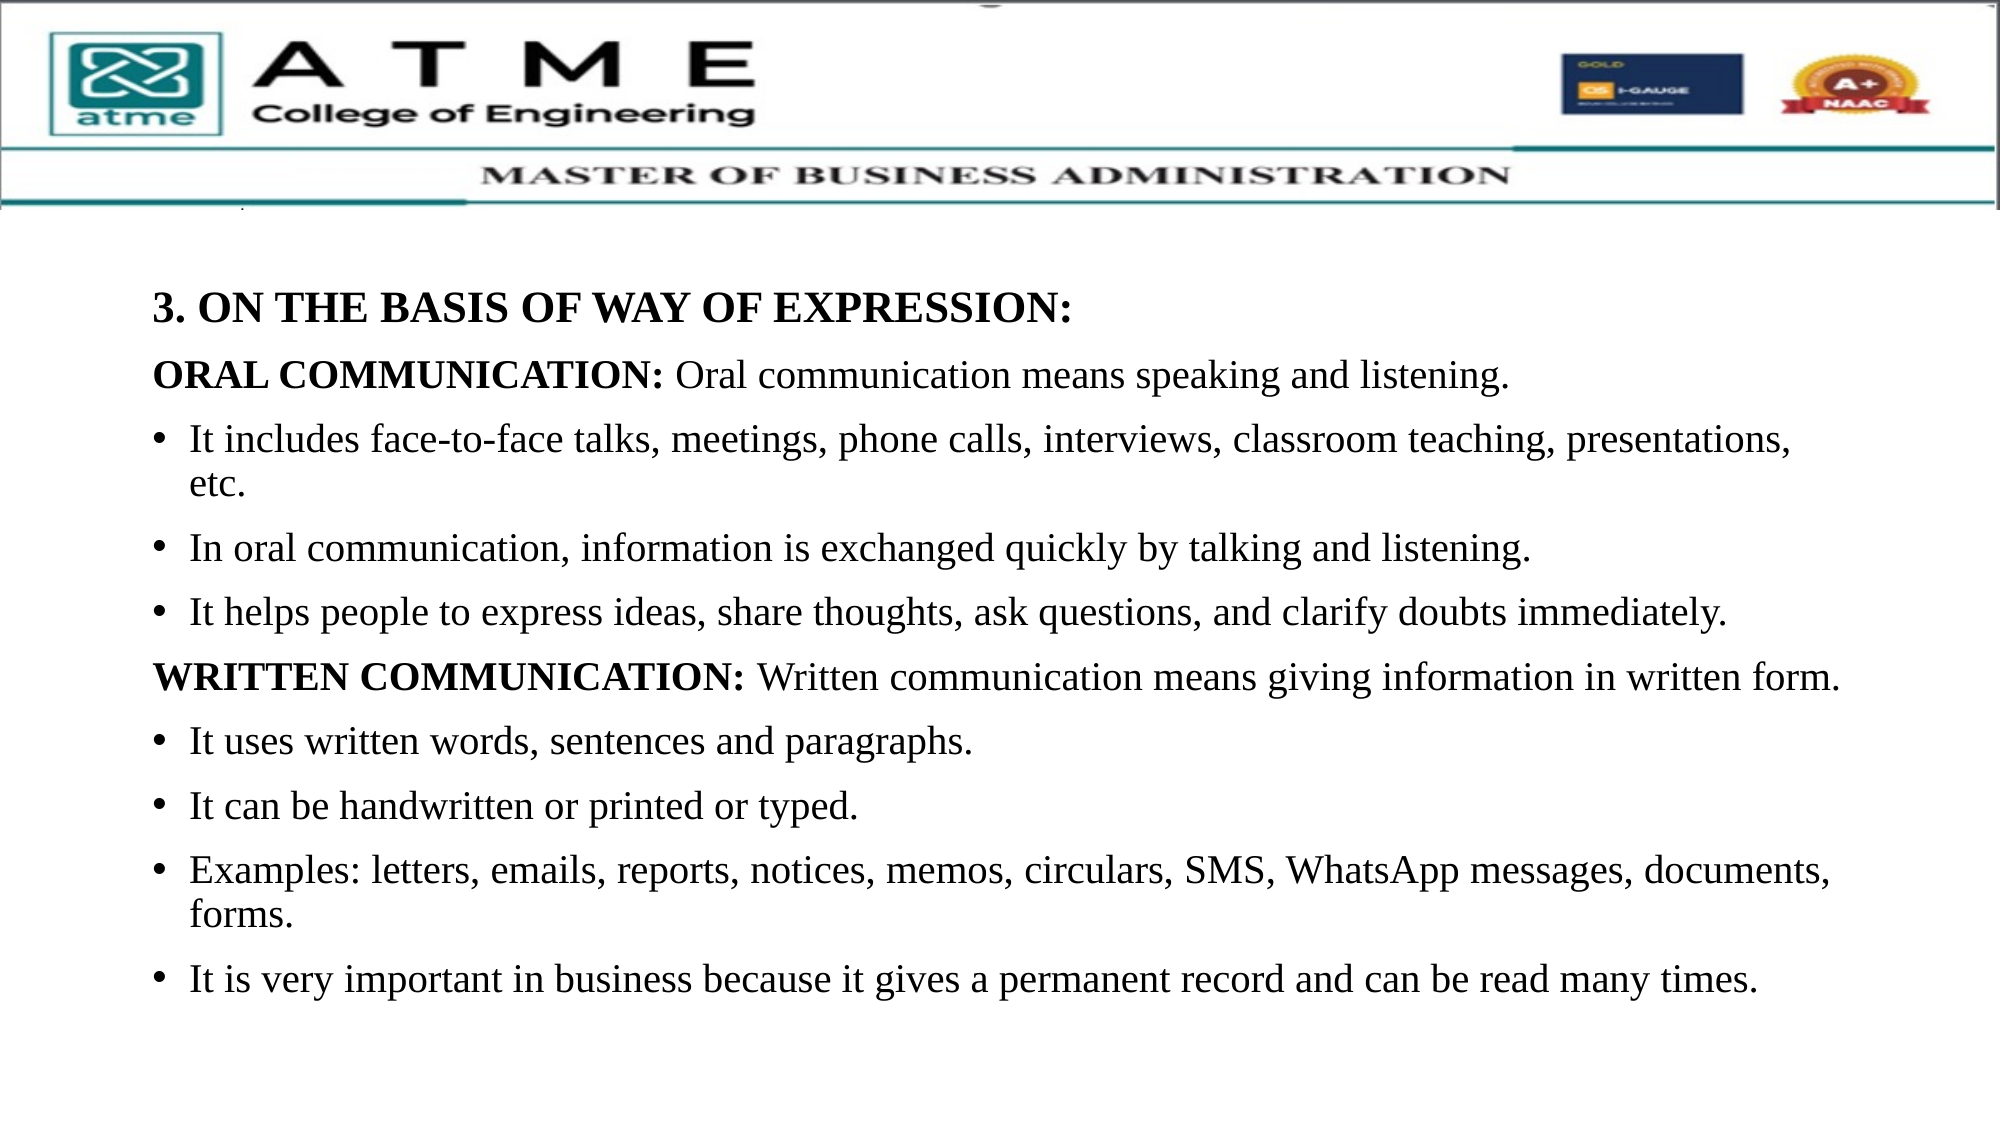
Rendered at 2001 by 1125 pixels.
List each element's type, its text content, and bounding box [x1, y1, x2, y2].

list 3. ON THE BASIS OF WAY OF EXPRESSION: ORAL COMMUNICATION: Oral communication means speaking and listening. It includes face-to-face talks, meetings, phone calls, interviews, classroom teaching, presentations, etc. In oral communication, information is exchanged quickly by talking and listening. It helps people to express ideas, share thoughts, ask questions, and clarify doubts immediately. WRITTEN COMMUNICATION: Written communication means giving information in written form. It uses written words, sentences and paragraphs. It can be handwritten or printed or typed. Examples: letters, emails, reports, notices, memos, circulars, SMS, WhatsApp messages, documents, forms. It is very important in business because it gives a permanent record and can be read many times. [137, 276, 1863, 1055]
picture [0, 0, 2000, 210]
